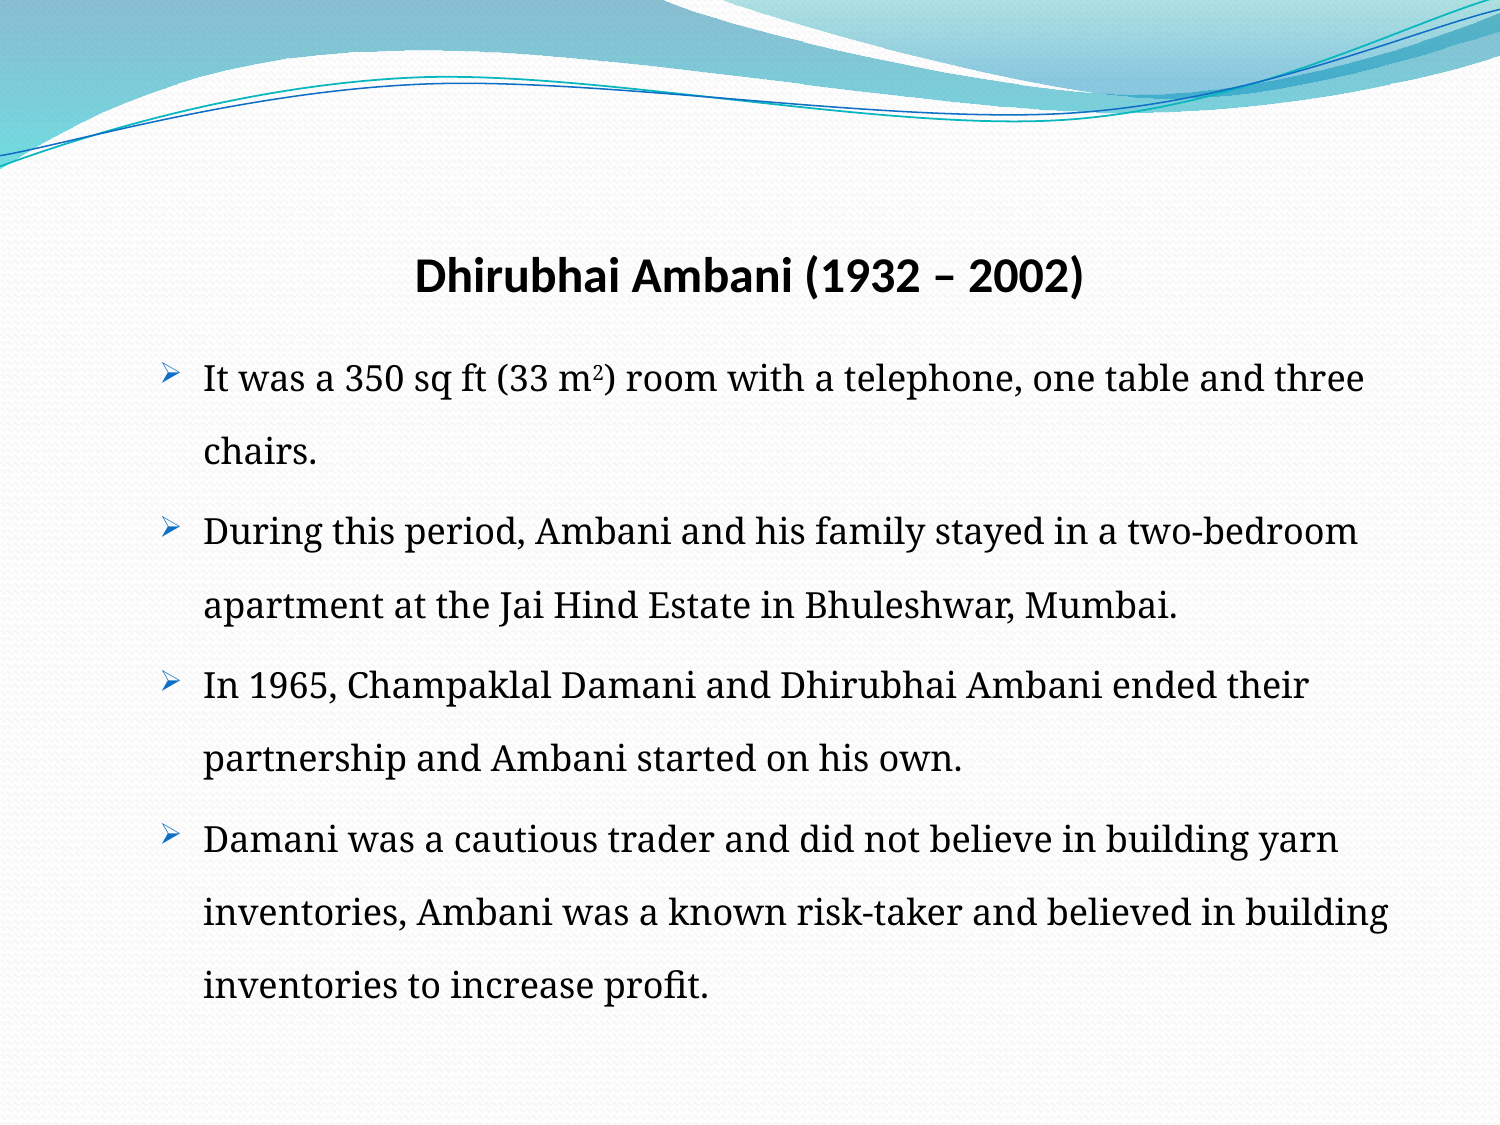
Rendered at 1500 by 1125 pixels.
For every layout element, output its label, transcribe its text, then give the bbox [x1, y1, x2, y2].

title Dhirubhai Ambani (1932 – 2002) [75, 115, 1425, 303]
list It was a 350 sq ft (33 m2) room with a telephone, one table and three chairs. During this period, Ambani and his family stayed in a two-bedroom apartment at the Jai Hind Estate in Bhuleshwar, Mumbai. In 1965, Champaklal Damani and Dhirubhai Ambani ended their partnership and Ambani started on his own. Damani was a cautious trader and did not believe in building yarn inventories, Ambani was a known risk-taker and believed in building inventories to increase profit. [75, 317, 1425, 1038]
